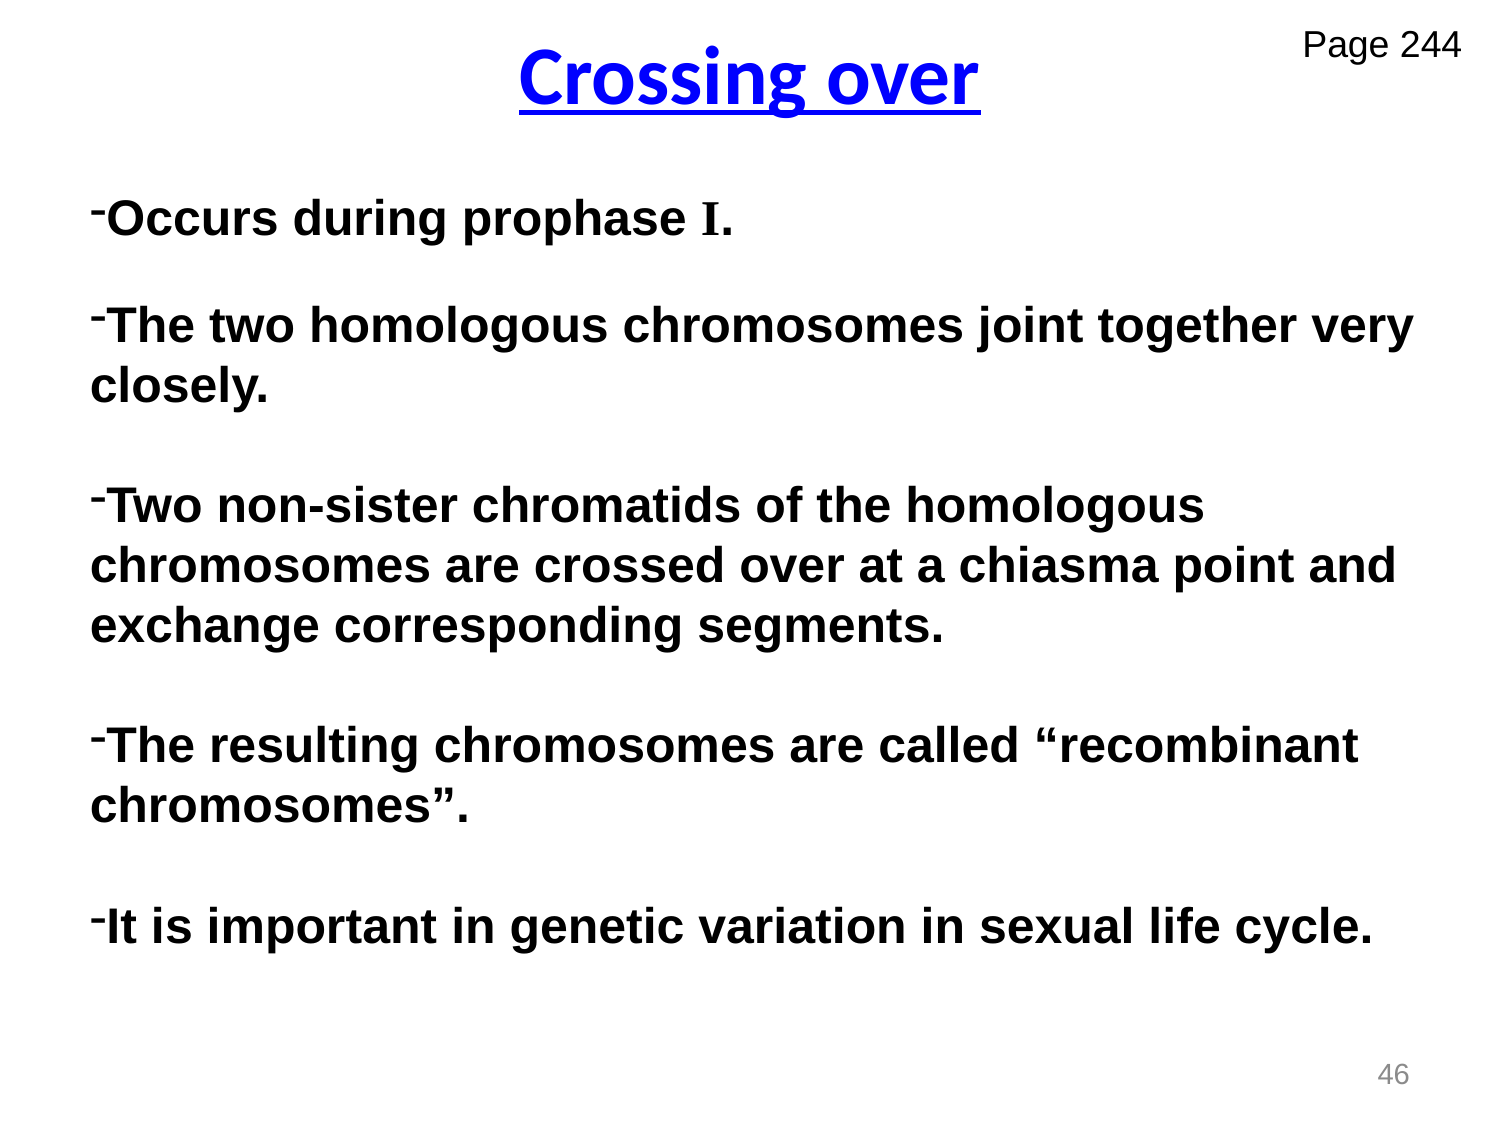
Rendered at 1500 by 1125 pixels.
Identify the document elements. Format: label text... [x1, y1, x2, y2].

slide_number 46 [1074, 1042, 1425, 1103]
text_box Page 244 [1287, 12, 1488, 73]
title Crossing over [362, 12, 1138, 130]
text_box Occurs during prophase I. The two homologous chromosomes joint together very closely. Two non-sister chromatids of the homologous chromosomes are crossed over at a chiasma point and exchange corresponding segments. The resulting chromosomes are called “recombinant chromosomes”. It is important in genetic variation in sexual life cycle. [74, 178, 1438, 961]
